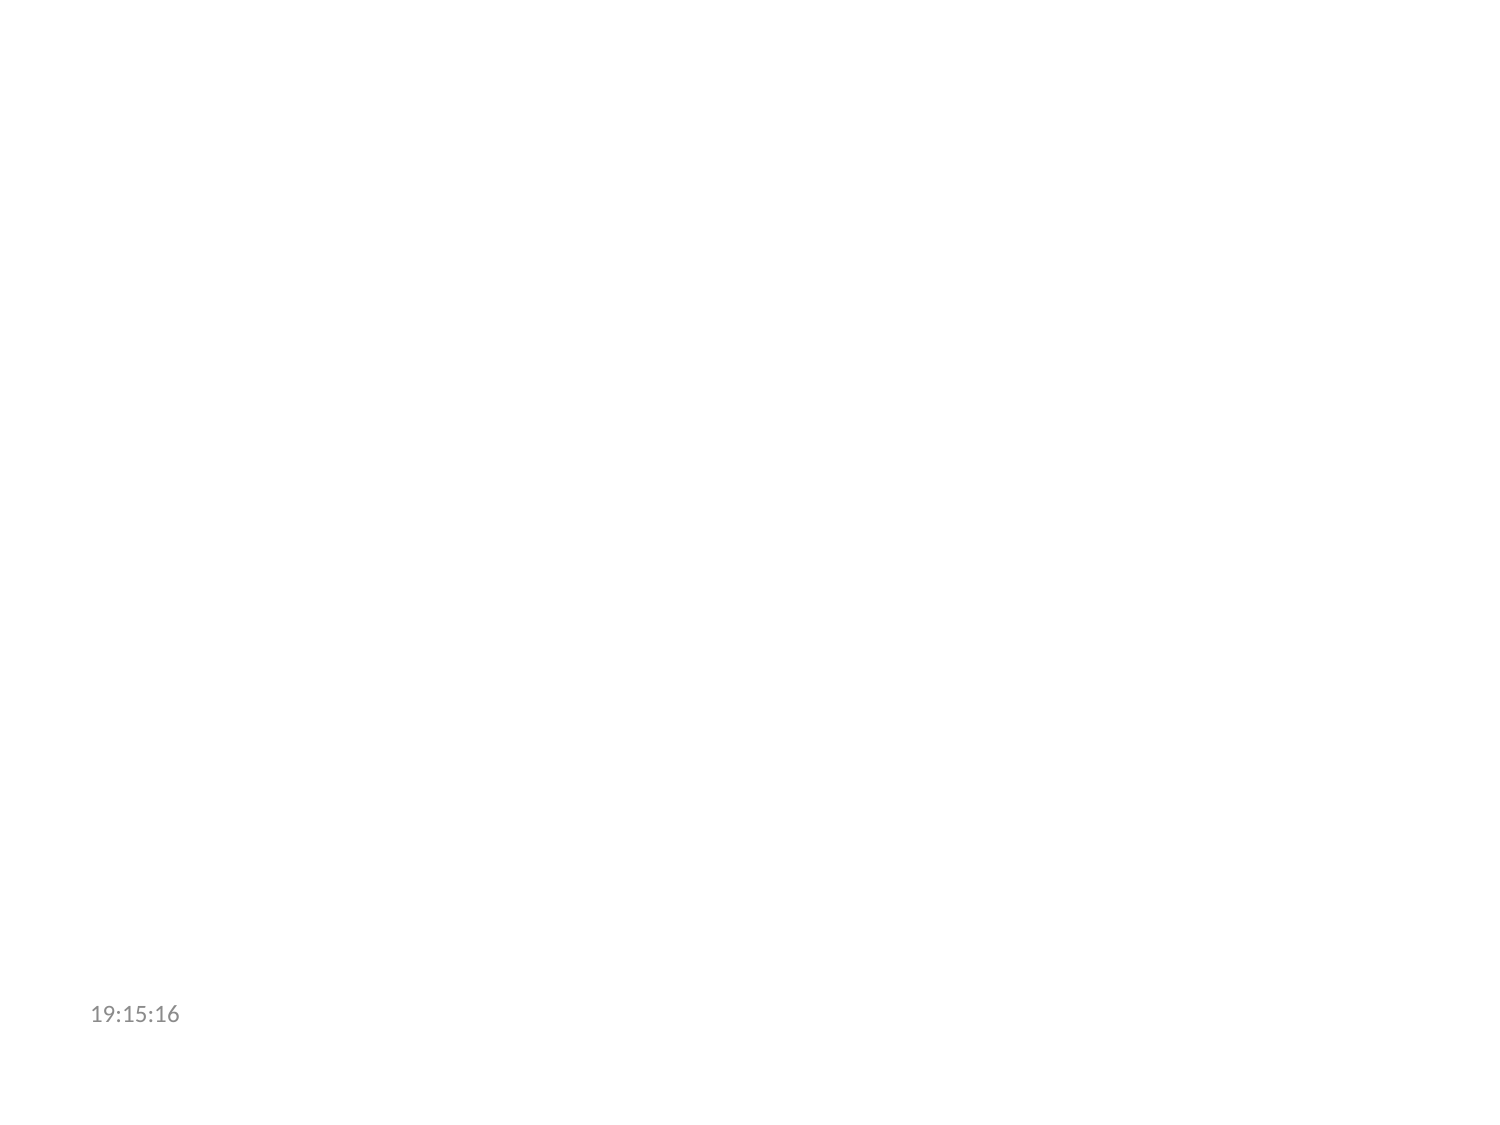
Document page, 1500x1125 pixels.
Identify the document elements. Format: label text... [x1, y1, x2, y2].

text_box 15:35:09 [75, 982, 425, 1043]
